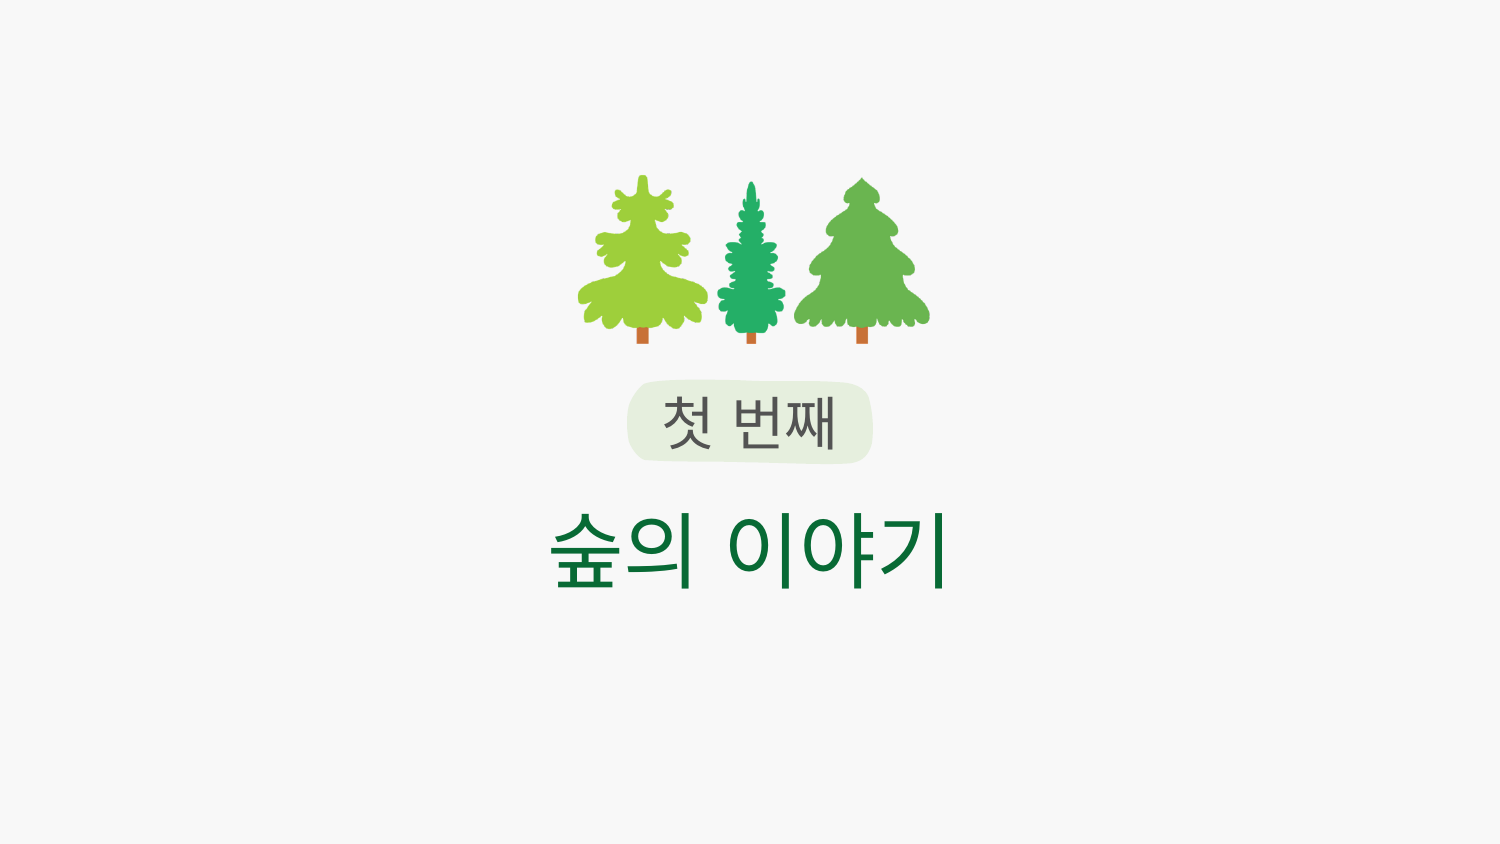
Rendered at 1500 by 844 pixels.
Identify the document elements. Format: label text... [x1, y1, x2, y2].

text_box 숲의 이야기 [295, 491, 1205, 607]
text_box 첫 번째 [625, 378, 874, 466]
picture [565, 165, 934, 353]
